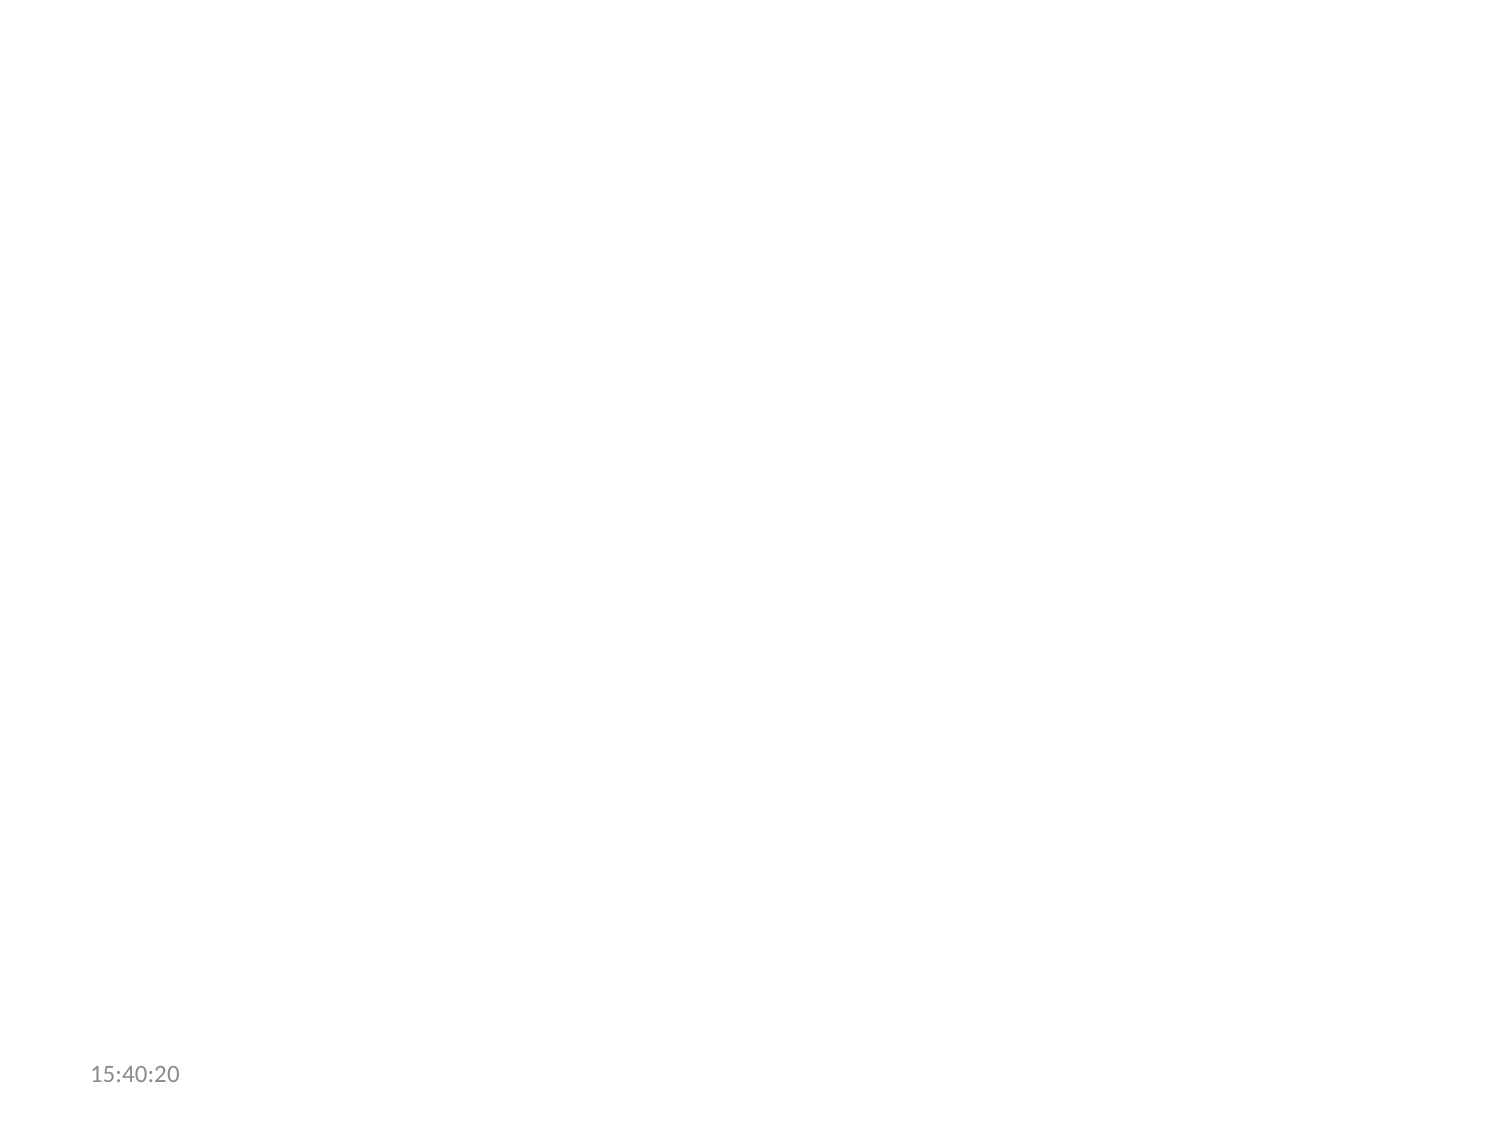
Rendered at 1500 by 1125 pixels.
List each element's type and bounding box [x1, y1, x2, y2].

slide_number [75, 1042, 425, 1103]
